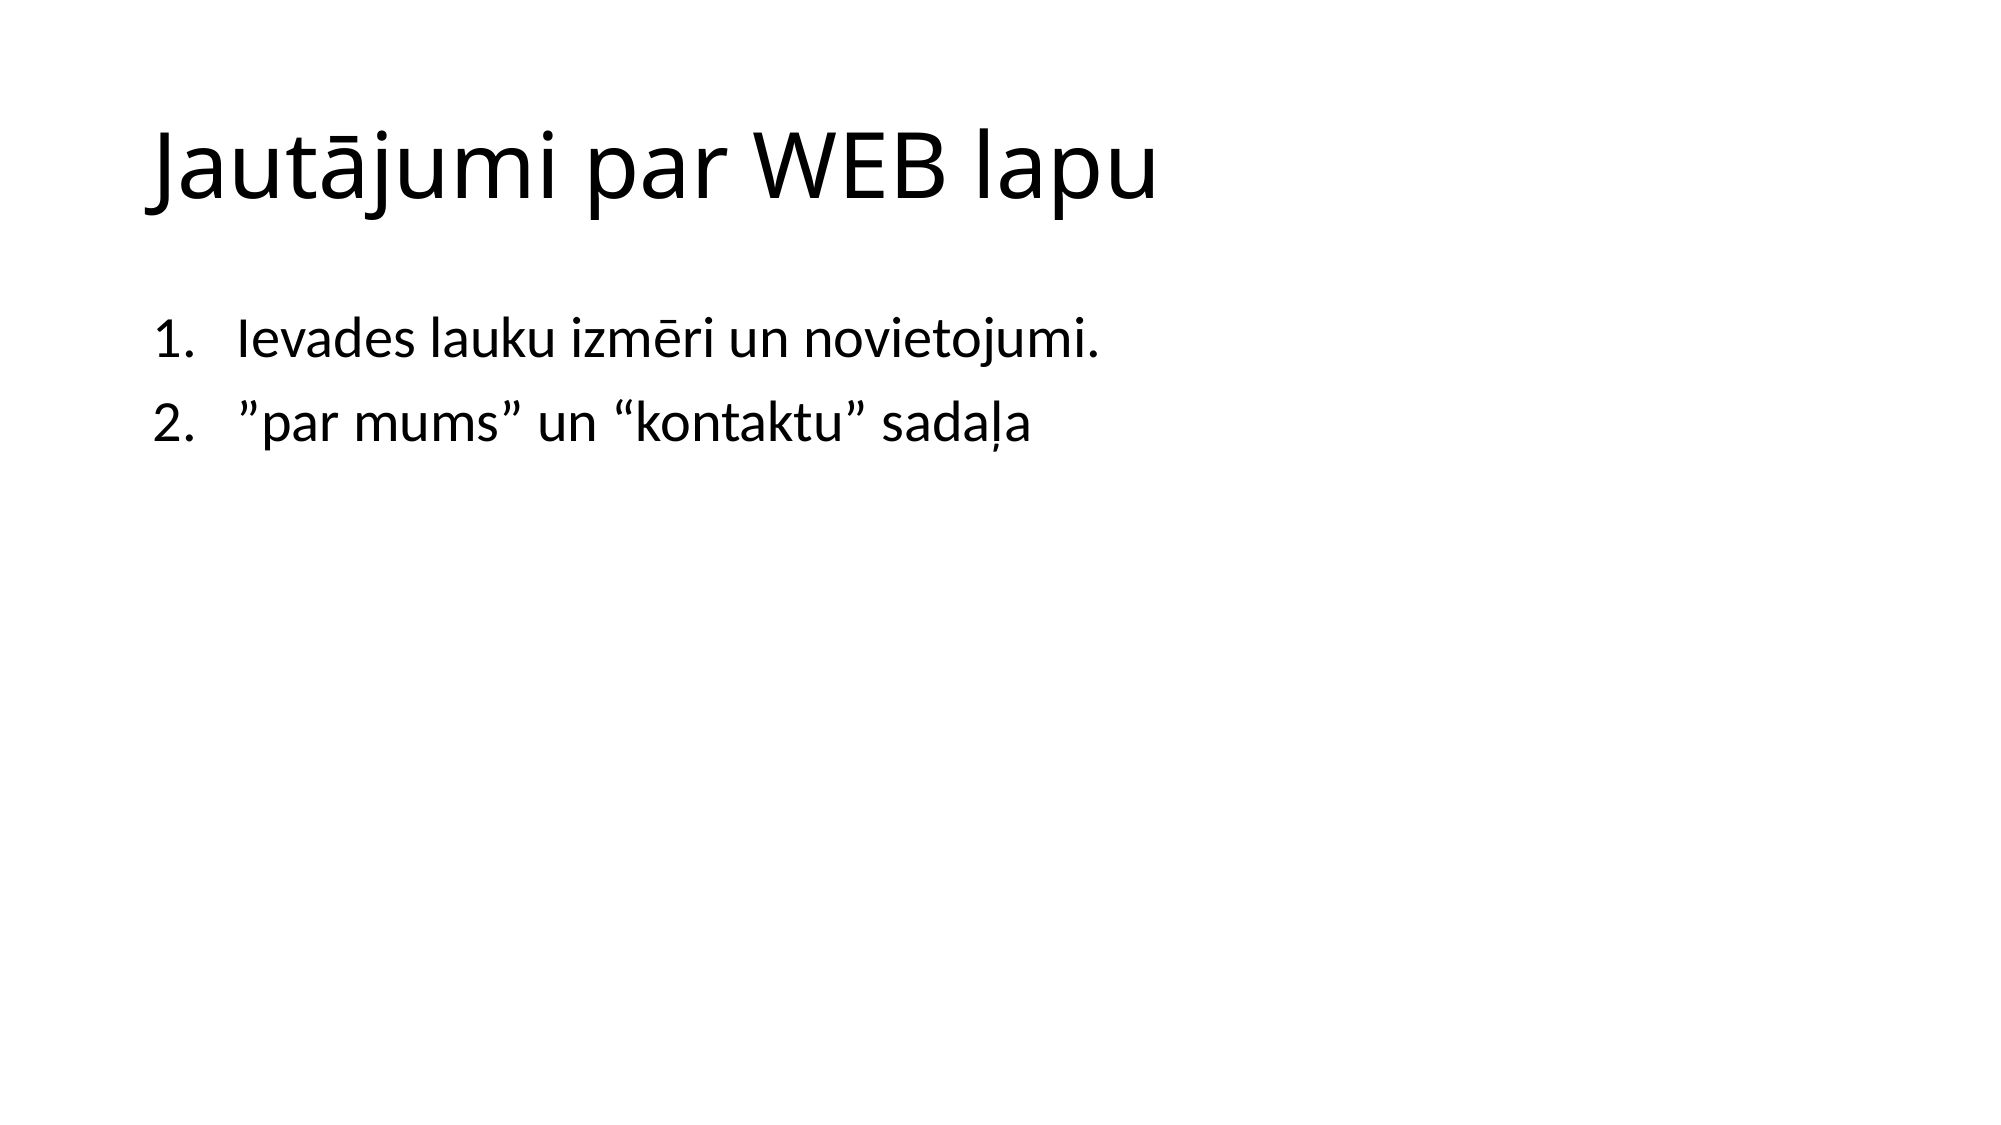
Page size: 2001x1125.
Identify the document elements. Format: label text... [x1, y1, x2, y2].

title Jautājumi par WEB lapu [137, 59, 1863, 278]
list Ievades lauku izmēri un novietojumi. ”par mums” un “kontaktu” sadaļa [137, 299, 1863, 1014]
